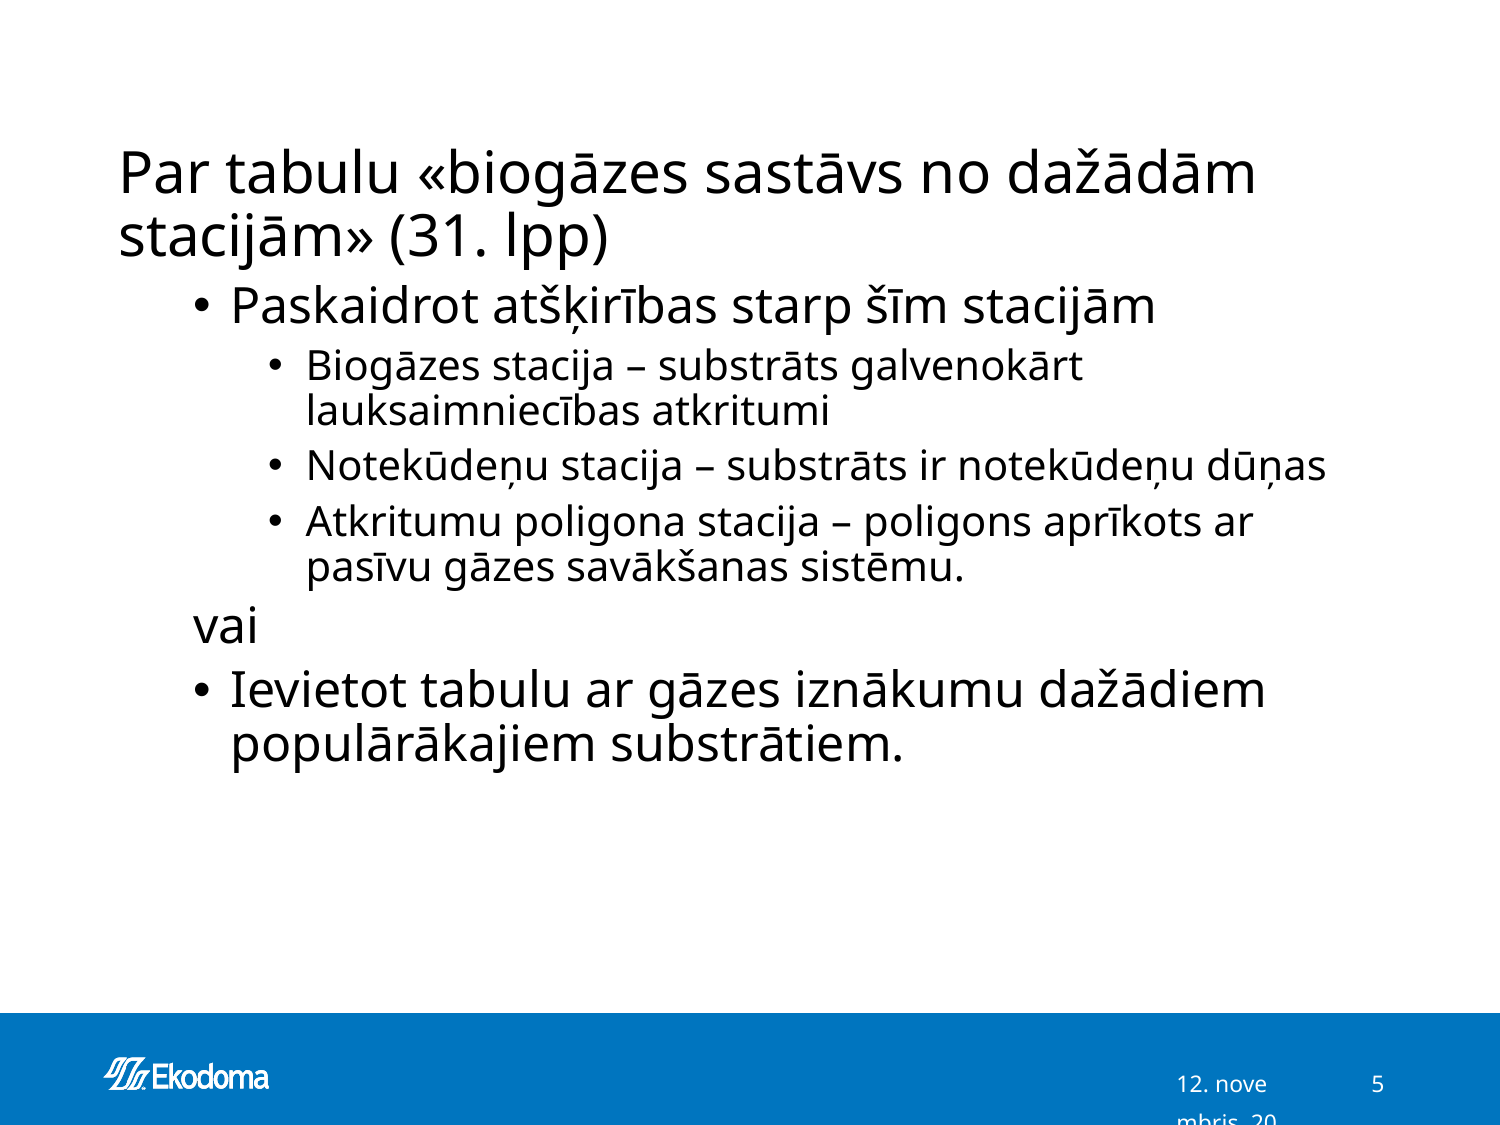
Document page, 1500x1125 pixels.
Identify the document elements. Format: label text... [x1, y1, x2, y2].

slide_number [1161, 1046, 1295, 1107]
slide_number 5 [1304, 1046, 1400, 1107]
list Par tabulu «biogāzes sastāvs no dažādām stacijām» (31. lpp) Paskaidrot atšķirības starp šīm stacijām Biogāzes stacija – substrāts galvenokārt lauksaimniecības atkritumi Notekūdeņu stacija – substrāts ir notekūdeņu dūņas Atkritumu poligona stacija – poligons aprīkots ar pasīvu gāzes savākšanas sistēmu. vai Ievietot tabulu ar gāzes iznākumu dažādiem populārākajiem substrātiem. [103, 136, 1397, 978]
picture [103, 1057, 269, 1090]
